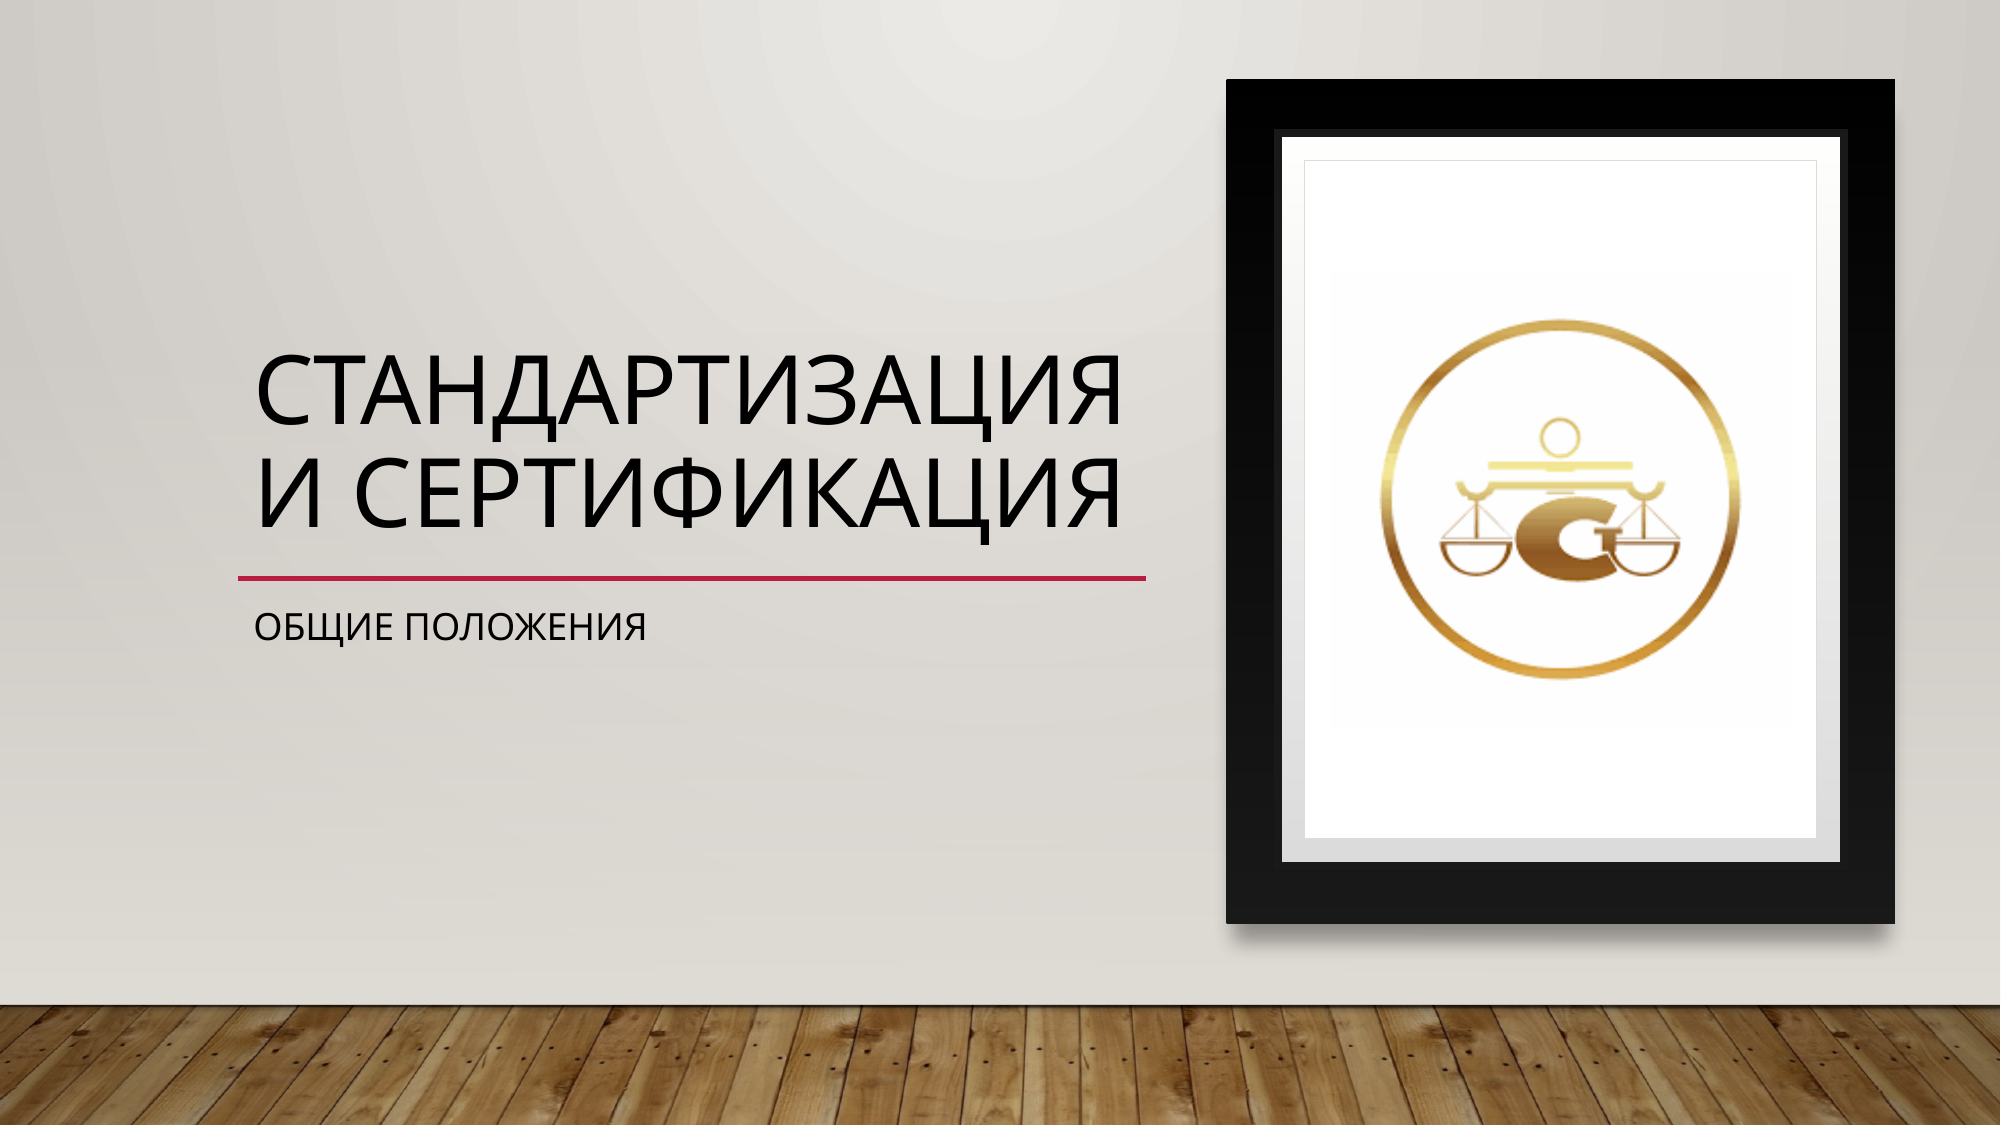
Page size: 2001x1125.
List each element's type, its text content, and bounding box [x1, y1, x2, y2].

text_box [1226, 78, 1896, 924]
subtitle общие положения [238, 581, 1146, 843]
text_box [0, 0, 2000, 330]
picture [1331, 270, 1791, 731]
picture [0, 1006, 2000, 1125]
title Стандартизация и сертификация [238, 160, 1145, 549]
text_box [0, 330, 2000, 1004]
